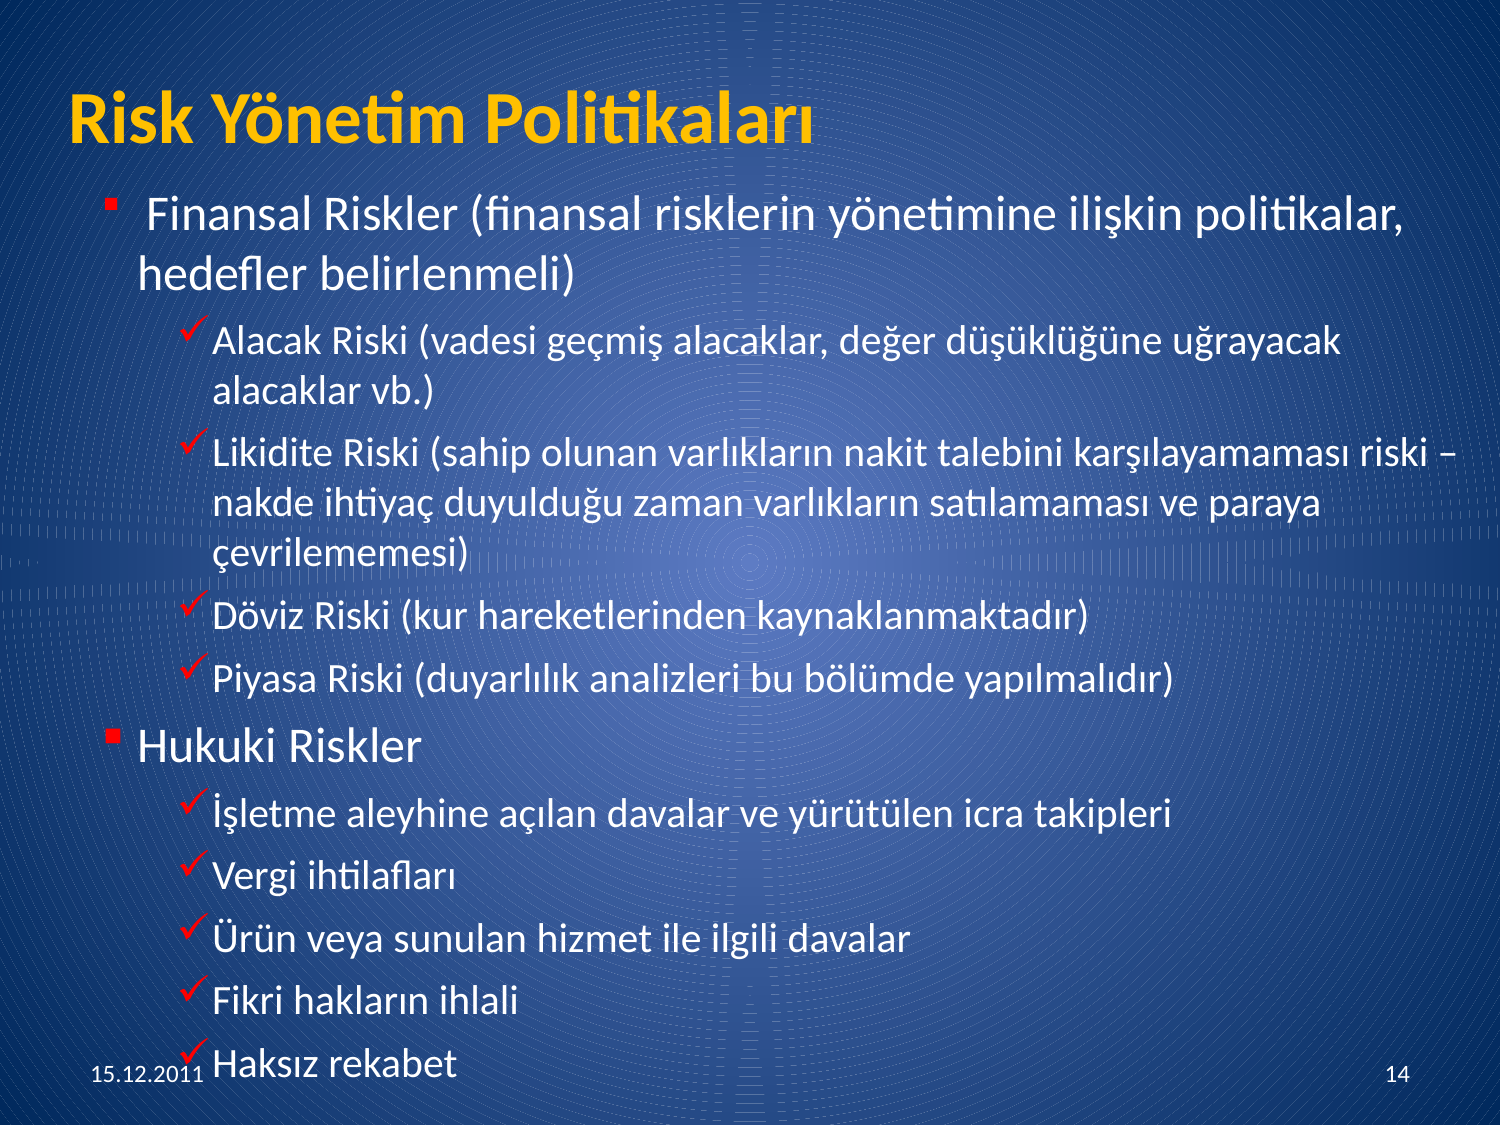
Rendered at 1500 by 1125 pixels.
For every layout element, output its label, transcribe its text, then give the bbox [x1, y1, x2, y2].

list [41, 267, 47, 1022]
title Risk Yönetim Politikaları [53, 42, 1500, 172]
text_box Finansal Riskler (finansal risklerin yönetimine ilişkin politikalar, hedefler belirlenmeli) Alacak Riski (vadesi geçmiş alacaklar, değer düşüklüğüne uğrayacak alacaklar vb.) Likidite Riski (sahip olunan varlıkların nakit talebini karşılayamaması riski –nakde ihtiyaç duyulduğu zaman varlıkların satılamaması ve paraya çevrilememesi) Döviz Riski (kur hareketlerinden kaynaklanmaktadır) Piyasa Riski (duyarlılık analizleri bu bölümde yapılmalıdır) Hukuki Riskler İşletme aleyhine açılan davalar ve yürütülen icra takipleri Vergi ihtilafları Ürün veya sunulan hizmet ile ilgili davalar Fikri hakların ihlali Haksız rekabet [47, 172, 1500, 1090]
slide_number 14 [1074, 1042, 1425, 1103]
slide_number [75, 1042, 425, 1103]
